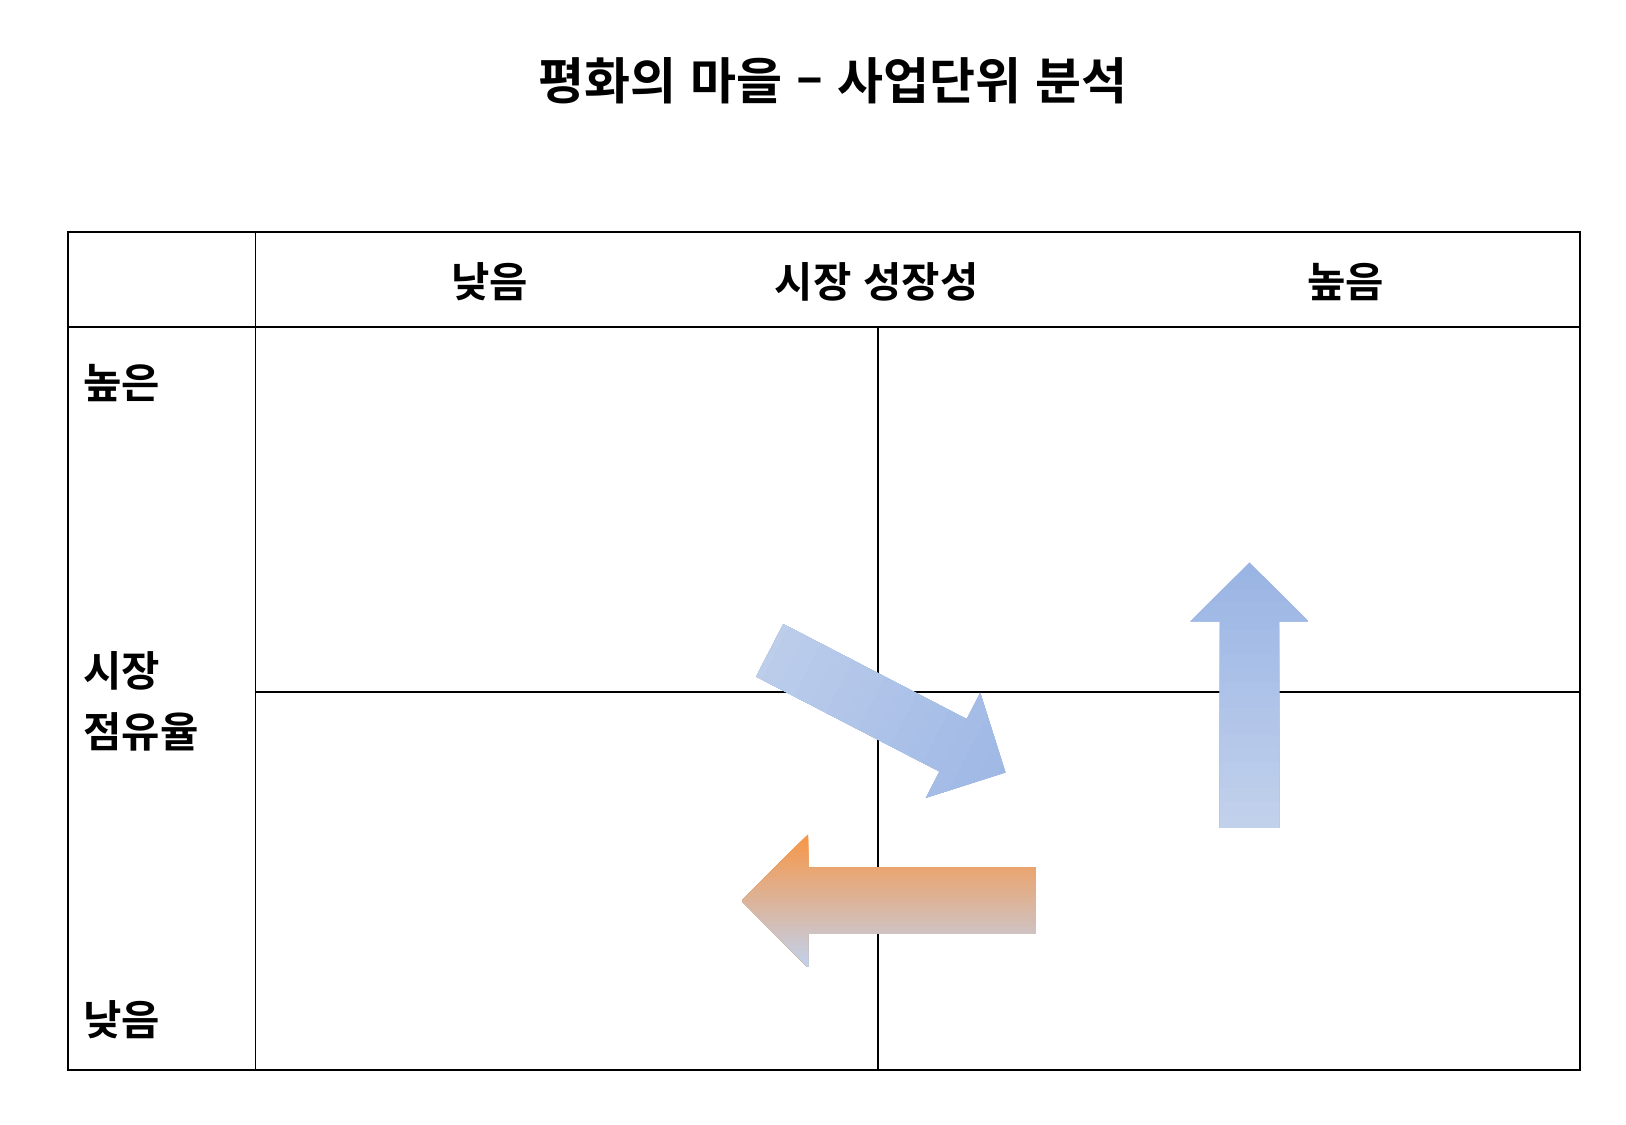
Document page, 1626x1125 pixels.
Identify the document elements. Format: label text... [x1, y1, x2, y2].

text_box [1190, 562, 1309, 828]
table_header [69, 233, 255, 326]
text_box [741, 834, 1037, 968]
table_cell [879, 693, 1579, 1069]
table_cell [256, 328, 877, 691]
table_cell [879, 328, 1579, 691]
text_box 평화의 마을 – 사업단위 분석 [523, 42, 1143, 118]
table_cell [256, 693, 877, 1069]
table_cell 높은 시장 점유율 낮음 [69, 328, 255, 1069]
text_box [756, 624, 1006, 798]
table_header 낮음 시장 성장성 높음 [256, 233, 1579, 326]
